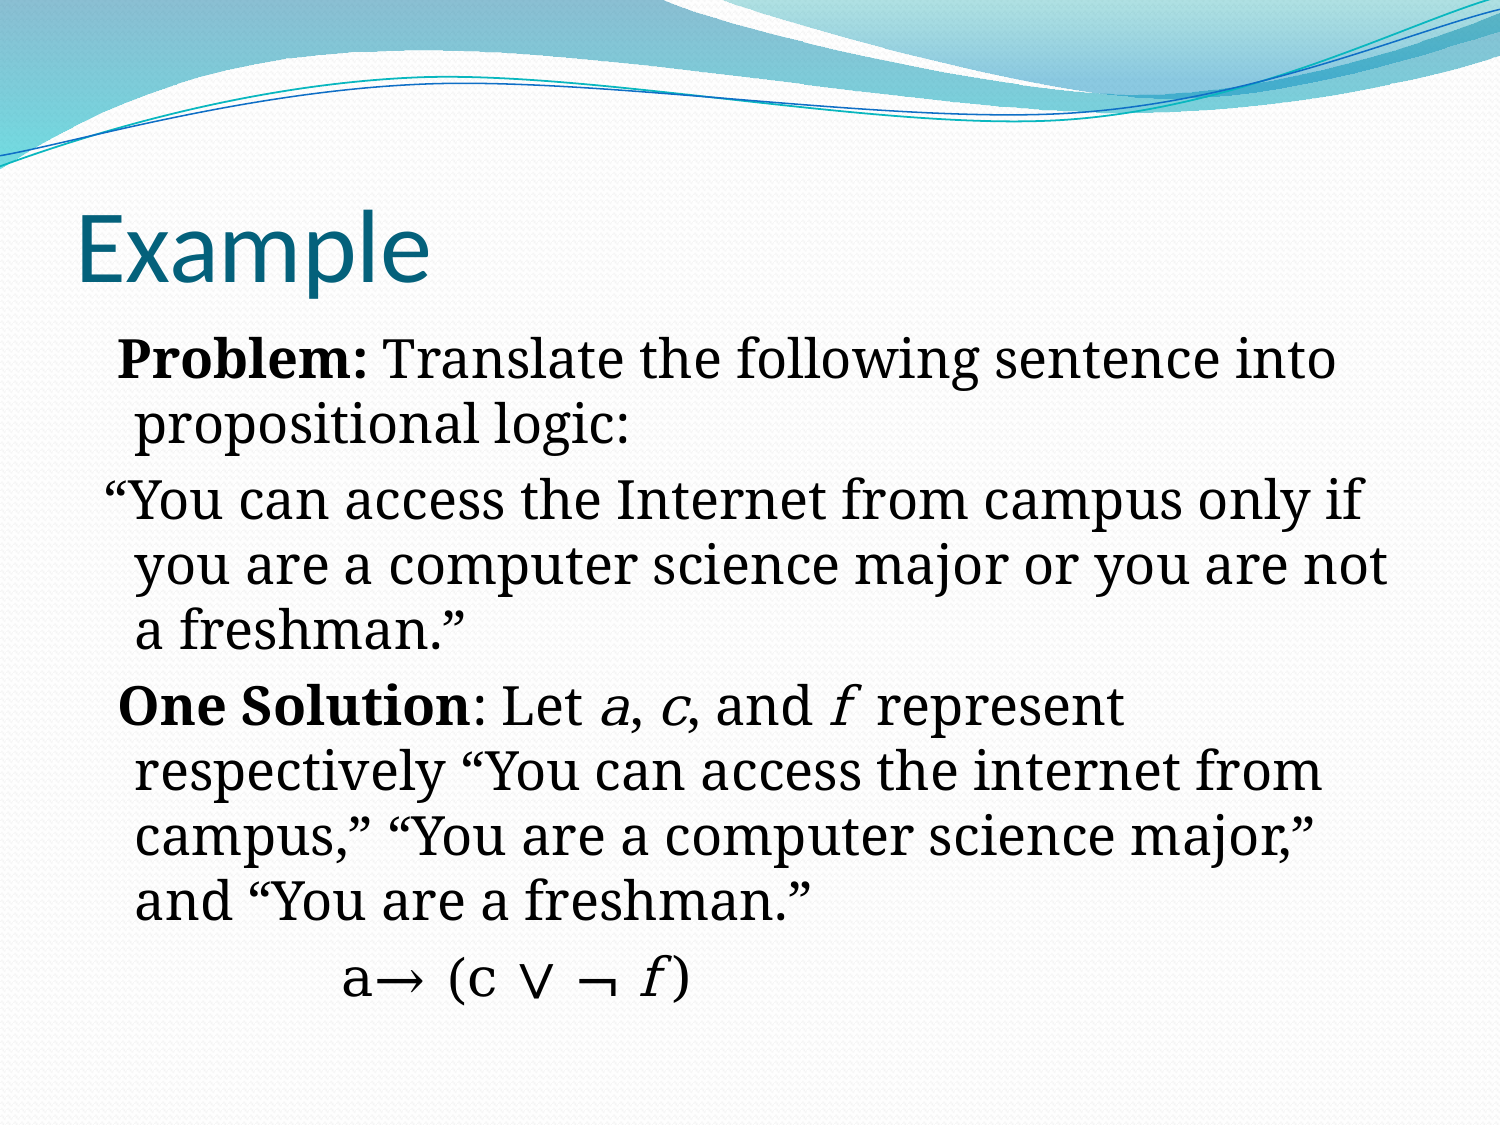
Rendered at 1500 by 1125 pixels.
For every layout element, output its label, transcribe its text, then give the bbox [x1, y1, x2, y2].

title Example [75, 115, 1425, 303]
list Problem: Translate the following sentence into propositional logic: “You can access the Internet from campus only if you are a computer science major or you are not a freshman.” One Solution: Let a, c, and f represent respectively “You can access the internet from campus,” “You are a computer science major,” and “You are a freshman.” a→ (c ∨ ¬ f ) [75, 317, 1425, 1038]
